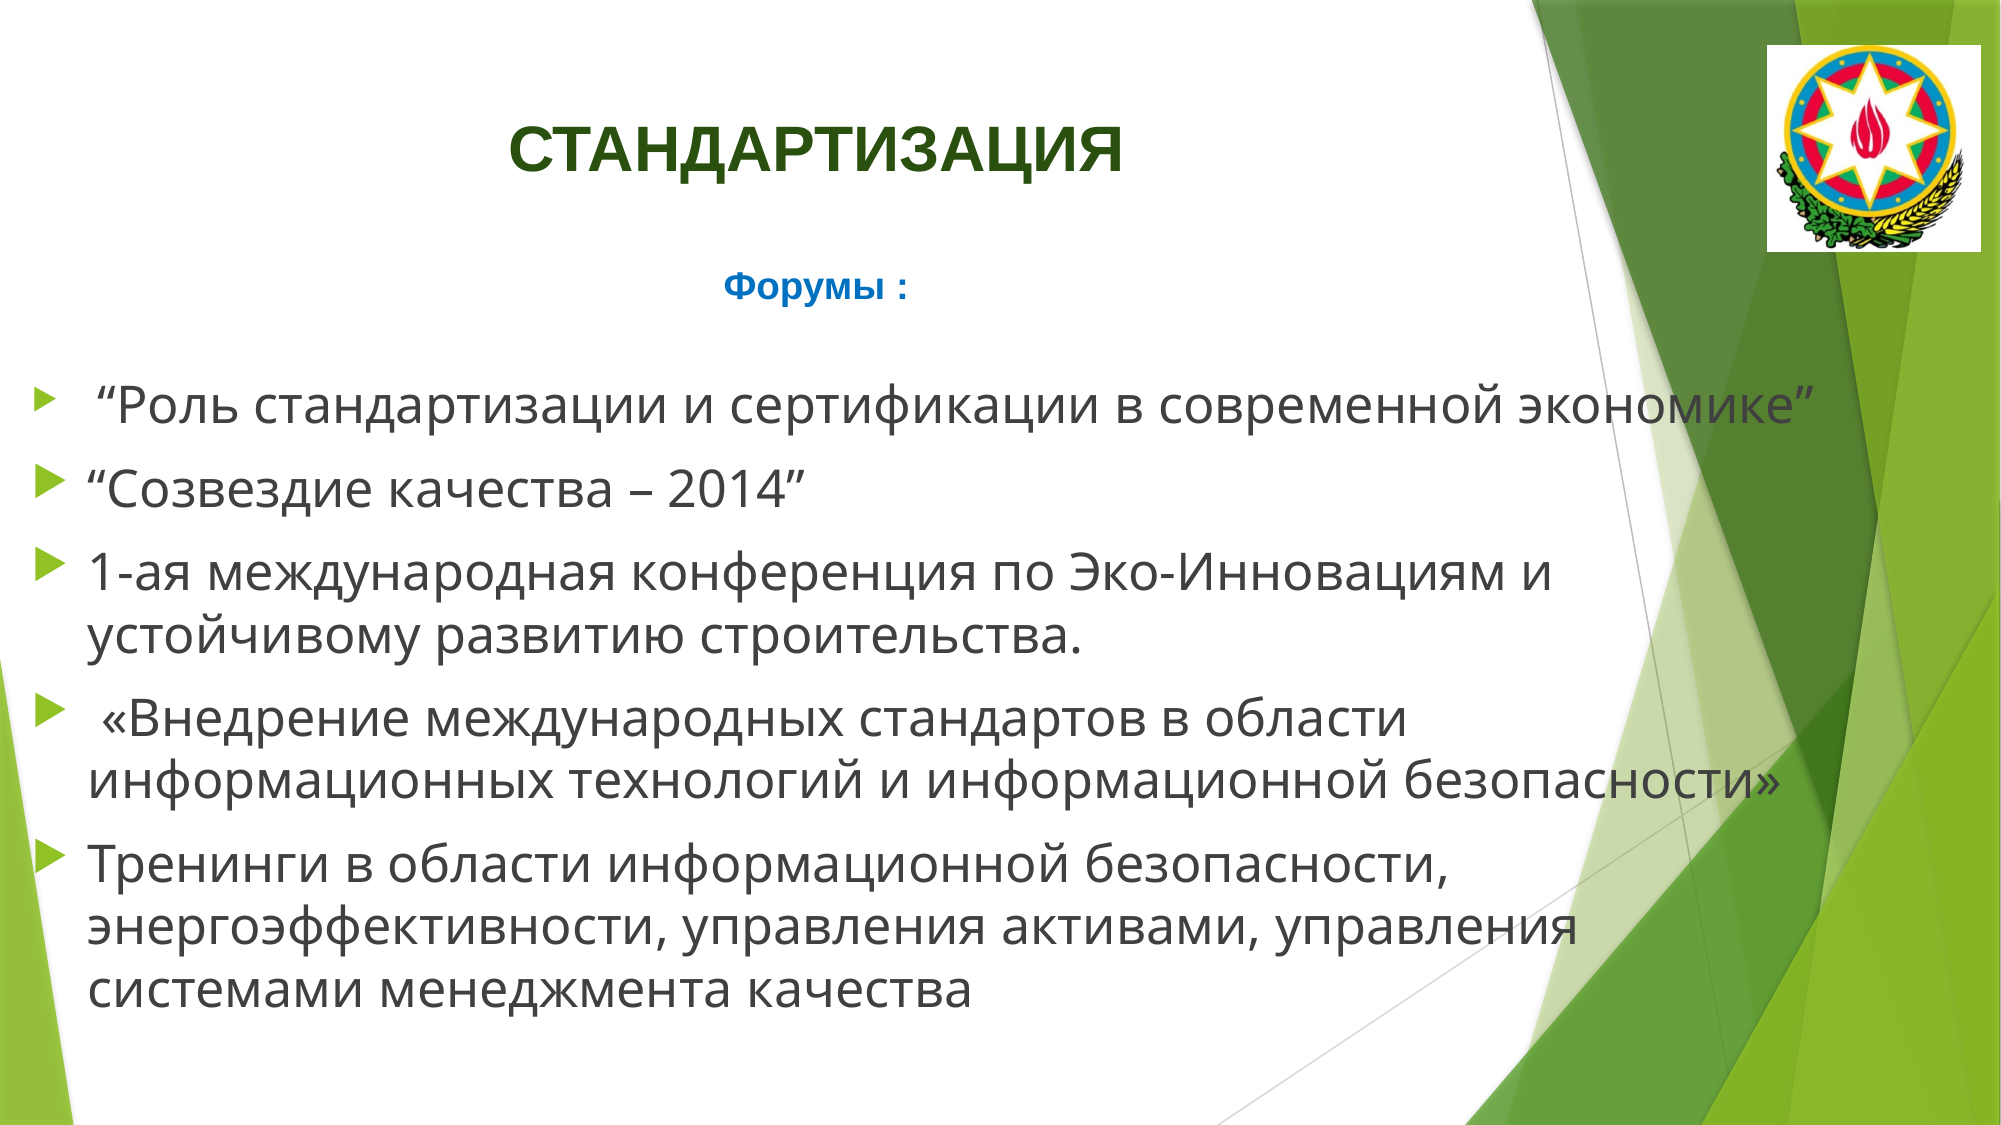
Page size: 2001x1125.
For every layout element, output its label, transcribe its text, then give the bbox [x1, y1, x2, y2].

title СТАНДАРТИЗАЦИЯ Форумы : [111, 99, 1522, 317]
list “Роль стандартизации и сертификации в современной экономике” “Созвездие качества – 2014” 1-ая международная конференция по Эко-Инновациям и устойчивому развитию строительства. «Внедрение международных стандартов в области информационных технологий и информационной безопасности» Тренинги в области информационной безопасности, энергоэффективности, управления активами, управления системами менеджмента качества [16, 364, 1874, 1125]
picture [1766, 44, 1982, 252]
